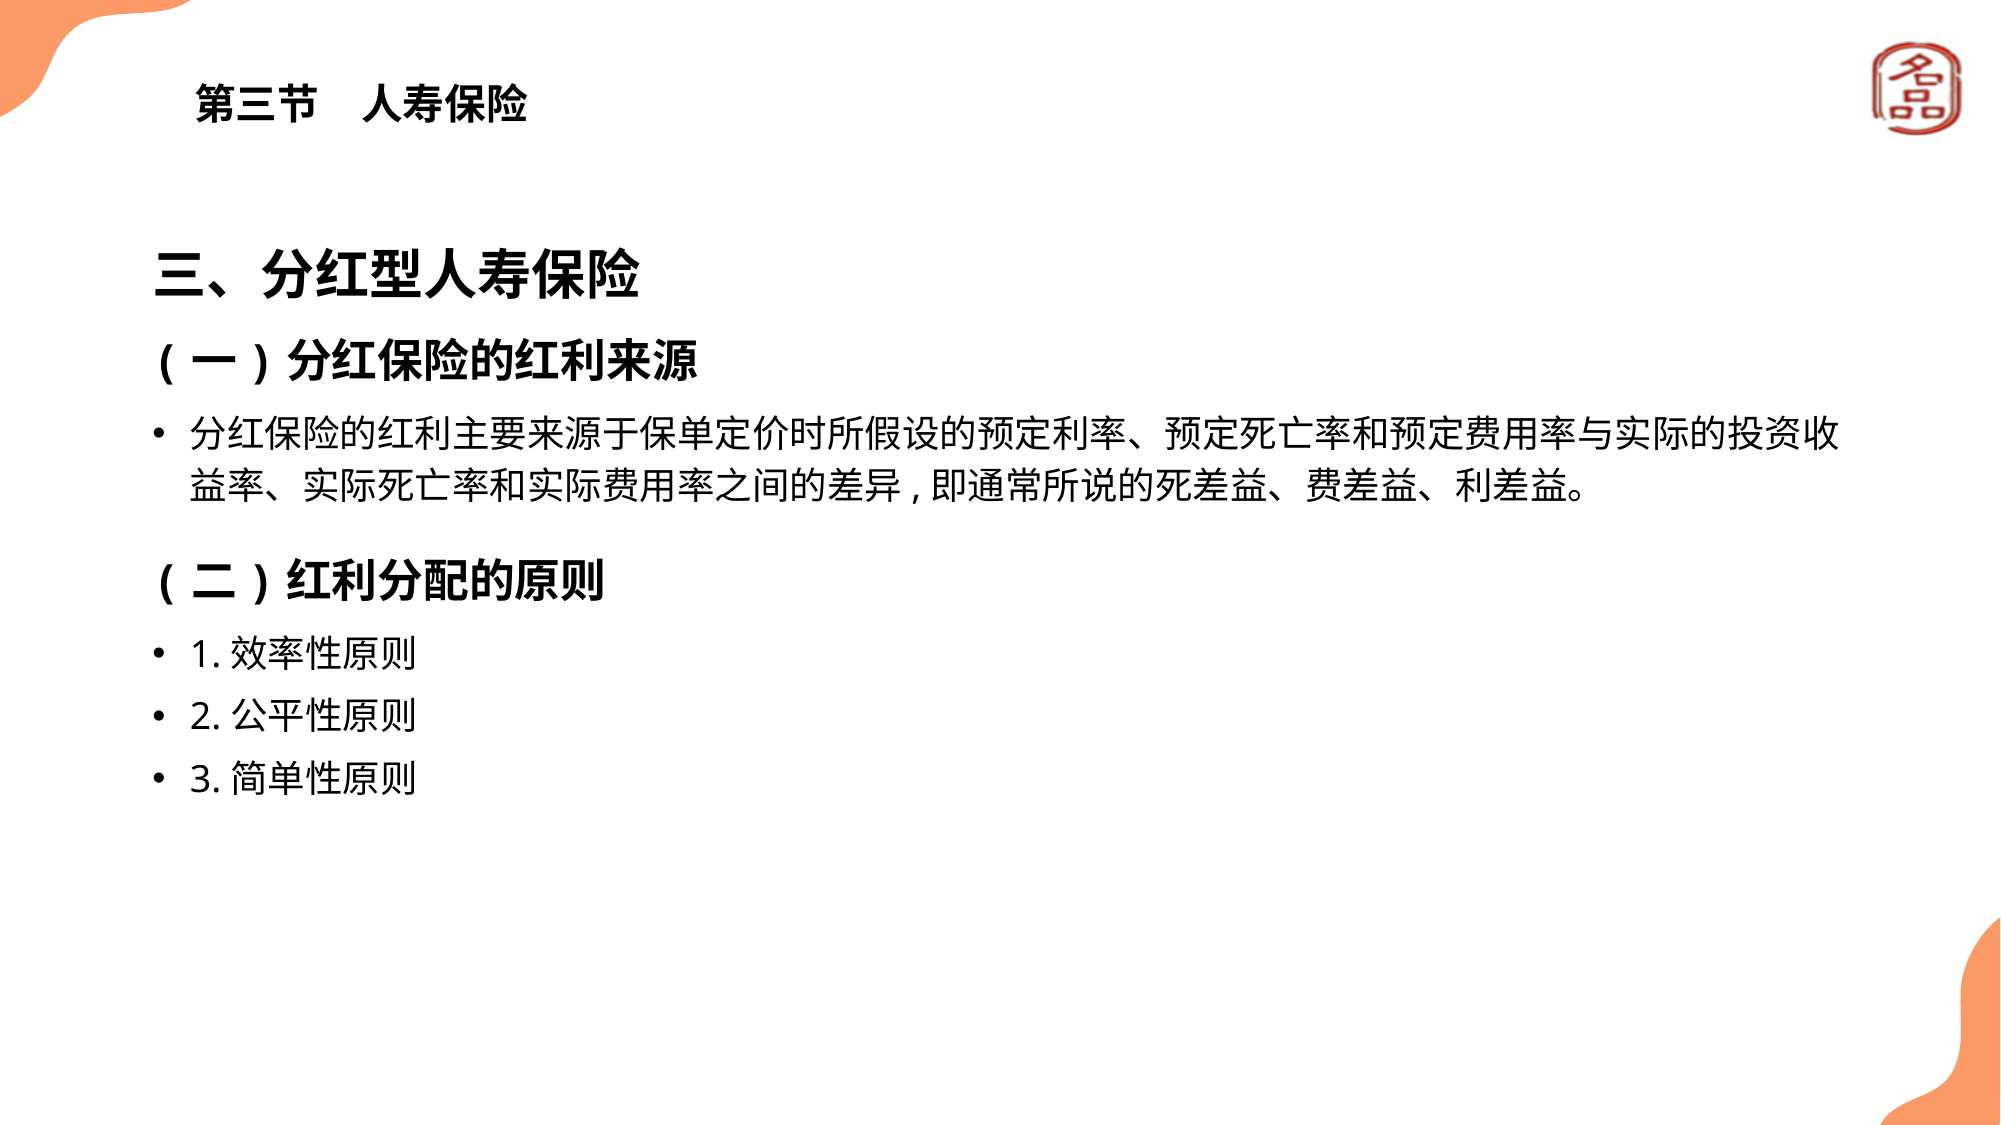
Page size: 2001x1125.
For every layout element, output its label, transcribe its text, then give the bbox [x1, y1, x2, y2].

title 第三节 人寿保险 [137, 60, 1863, 152]
picture [1861, 10, 1990, 147]
list 三、分红型人寿保险 (一)分红保险的红利来源 分红保险的红利主要来源于保单定价时所假设的预定利率、预定死亡率和预定费用率与实际的投资收益率、实际死亡率和实际费用率之间的差异,即通常所说的死差益、费差益、利差益。 (二)红利分配的原则 1.效率性原则 2.公平性原则 3.简单性原则 [137, 217, 1863, 1031]
